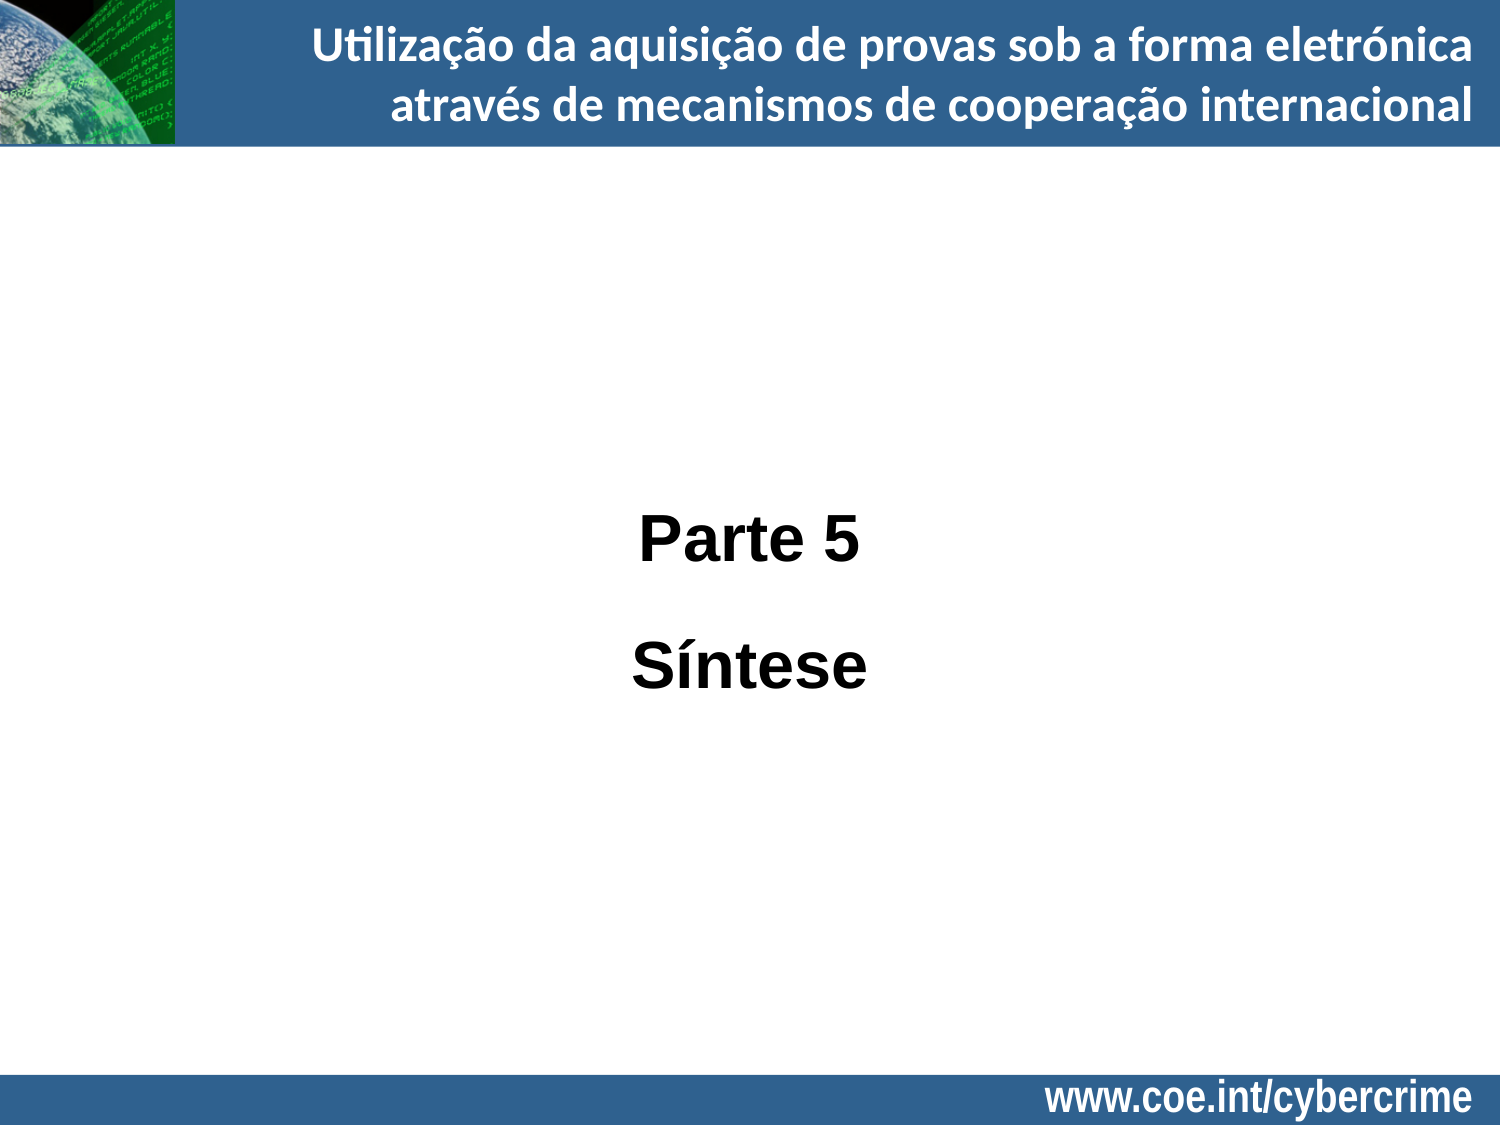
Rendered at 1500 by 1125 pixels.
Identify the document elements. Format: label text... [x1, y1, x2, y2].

text_box [0, 1073, 1030, 1125]
text_box Utilização da aquisição de provas sob a forma eletrónica através de mecanismos de cooperação internacional [177, 0, 1500, 149]
text_box www.coe.int/cybercrime [1030, 1059, 1500, 1125]
picture [0, 0, 175, 144]
text_box Parte 5 Síntese [50, 502, 1450, 710]
